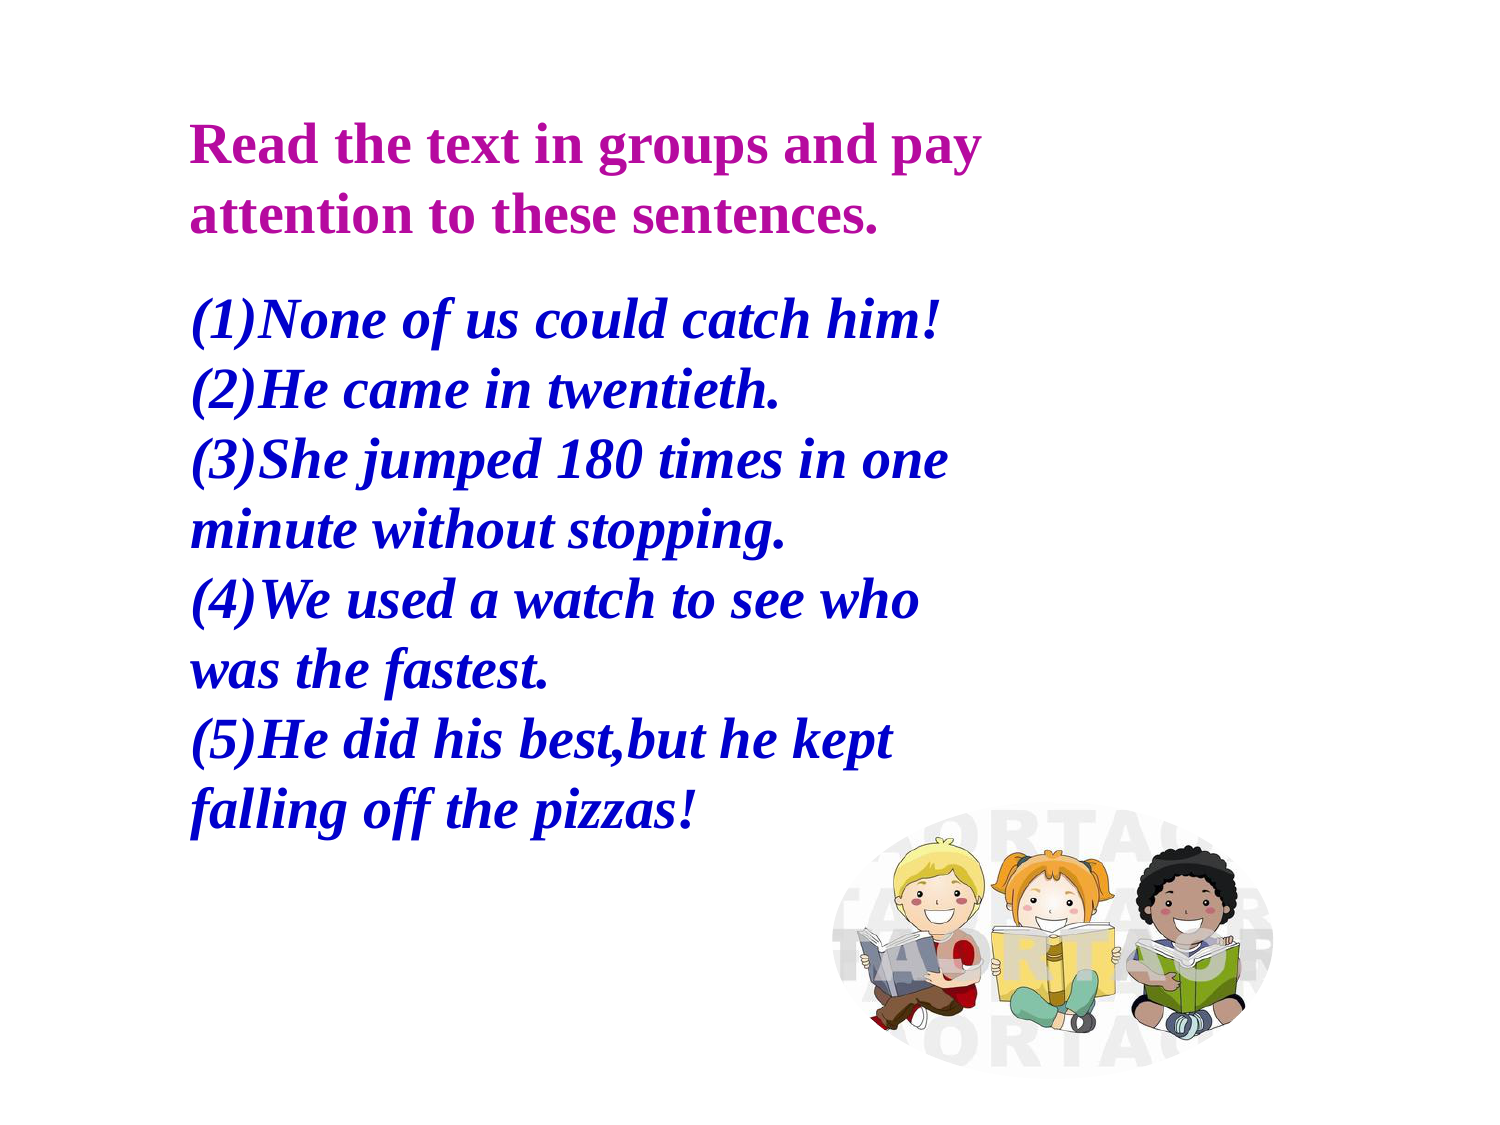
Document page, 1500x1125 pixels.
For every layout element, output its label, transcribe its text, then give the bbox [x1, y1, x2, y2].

text_box Read the text in groups and pay attention to these sentences. [175, 97, 1198, 252]
text_box (1)None of us could catch him! (2)He came in twentieth. (3)She jumped 180 times in one minute without stopping. (4)We used a watch to see who was the fastest. (5)He did his best,but he kept falling off the pizzas! [175, 272, 1009, 918]
picture [831, 801, 1274, 1079]
